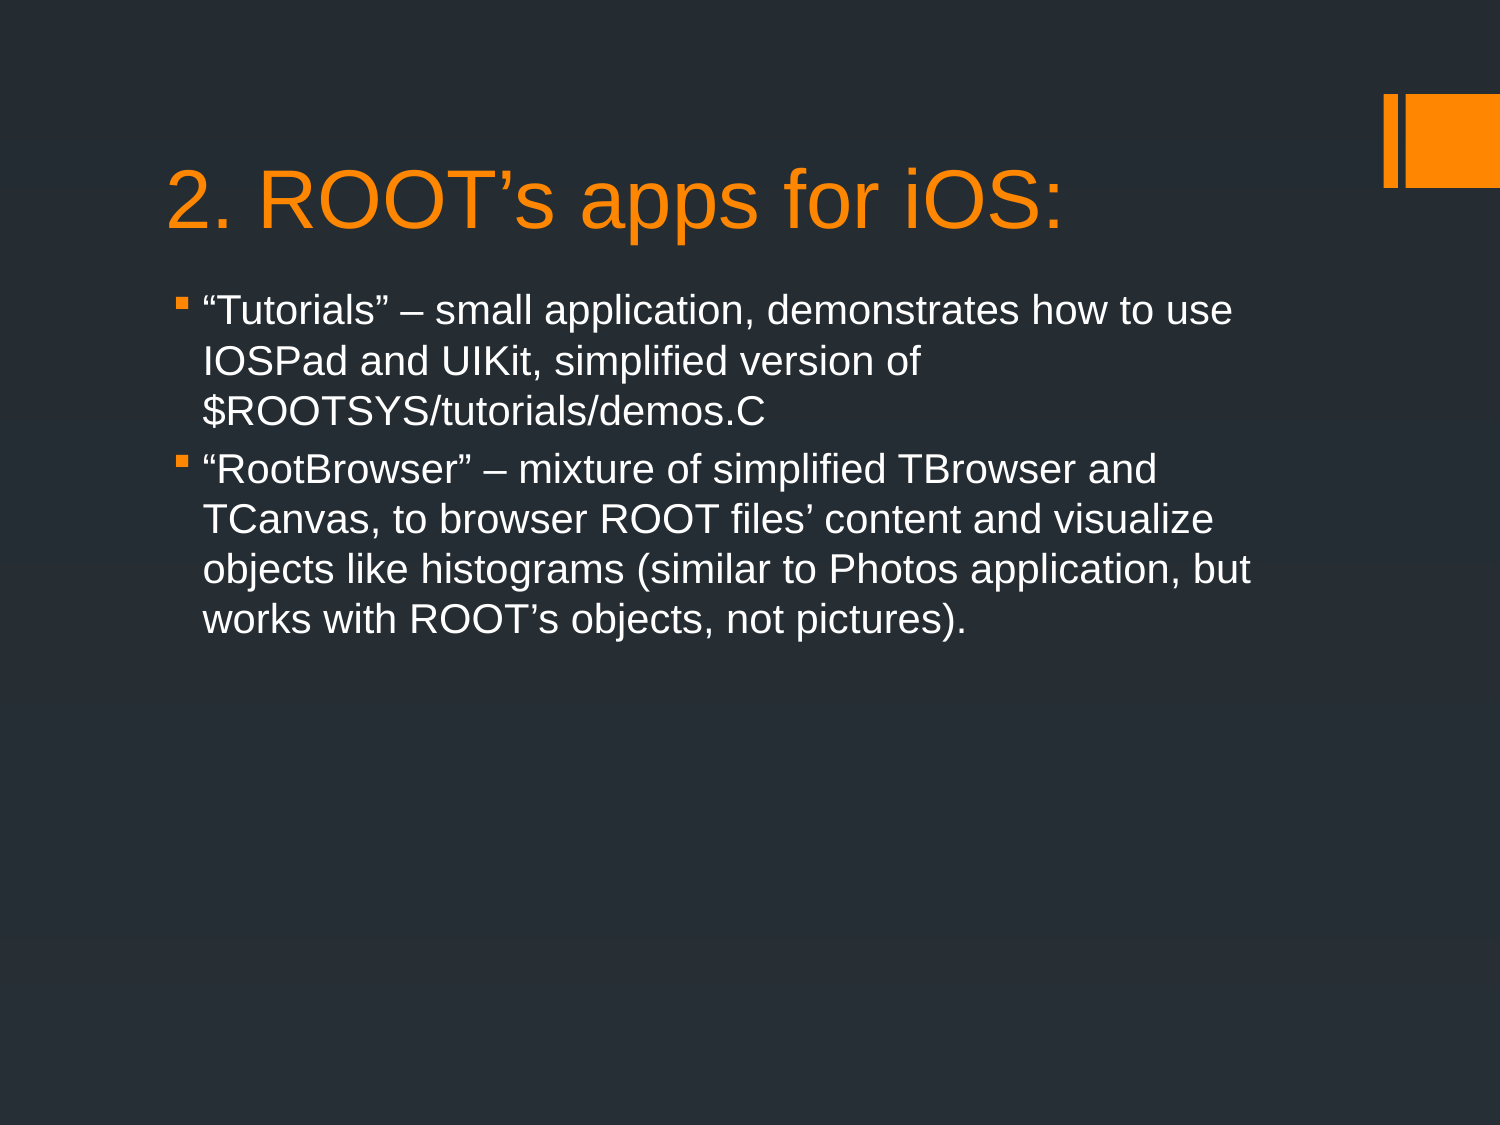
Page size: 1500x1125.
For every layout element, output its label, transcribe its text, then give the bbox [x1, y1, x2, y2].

title 2. ROOT’s apps for iOS: [150, 63, 1350, 253]
list “Tutorials” – small application, demonstrates how to use IOSPad and UIKit, simplified version of $ROOTSYS/tutorials/demos.C “RootBrowser” – mixture of simplified TBrowser and TCanvas, to browser ROOT files’ content and visualize objects like histograms (similar to Photos application, but works with ROOT’s objects, not pictures). [150, 275, 1350, 1035]
